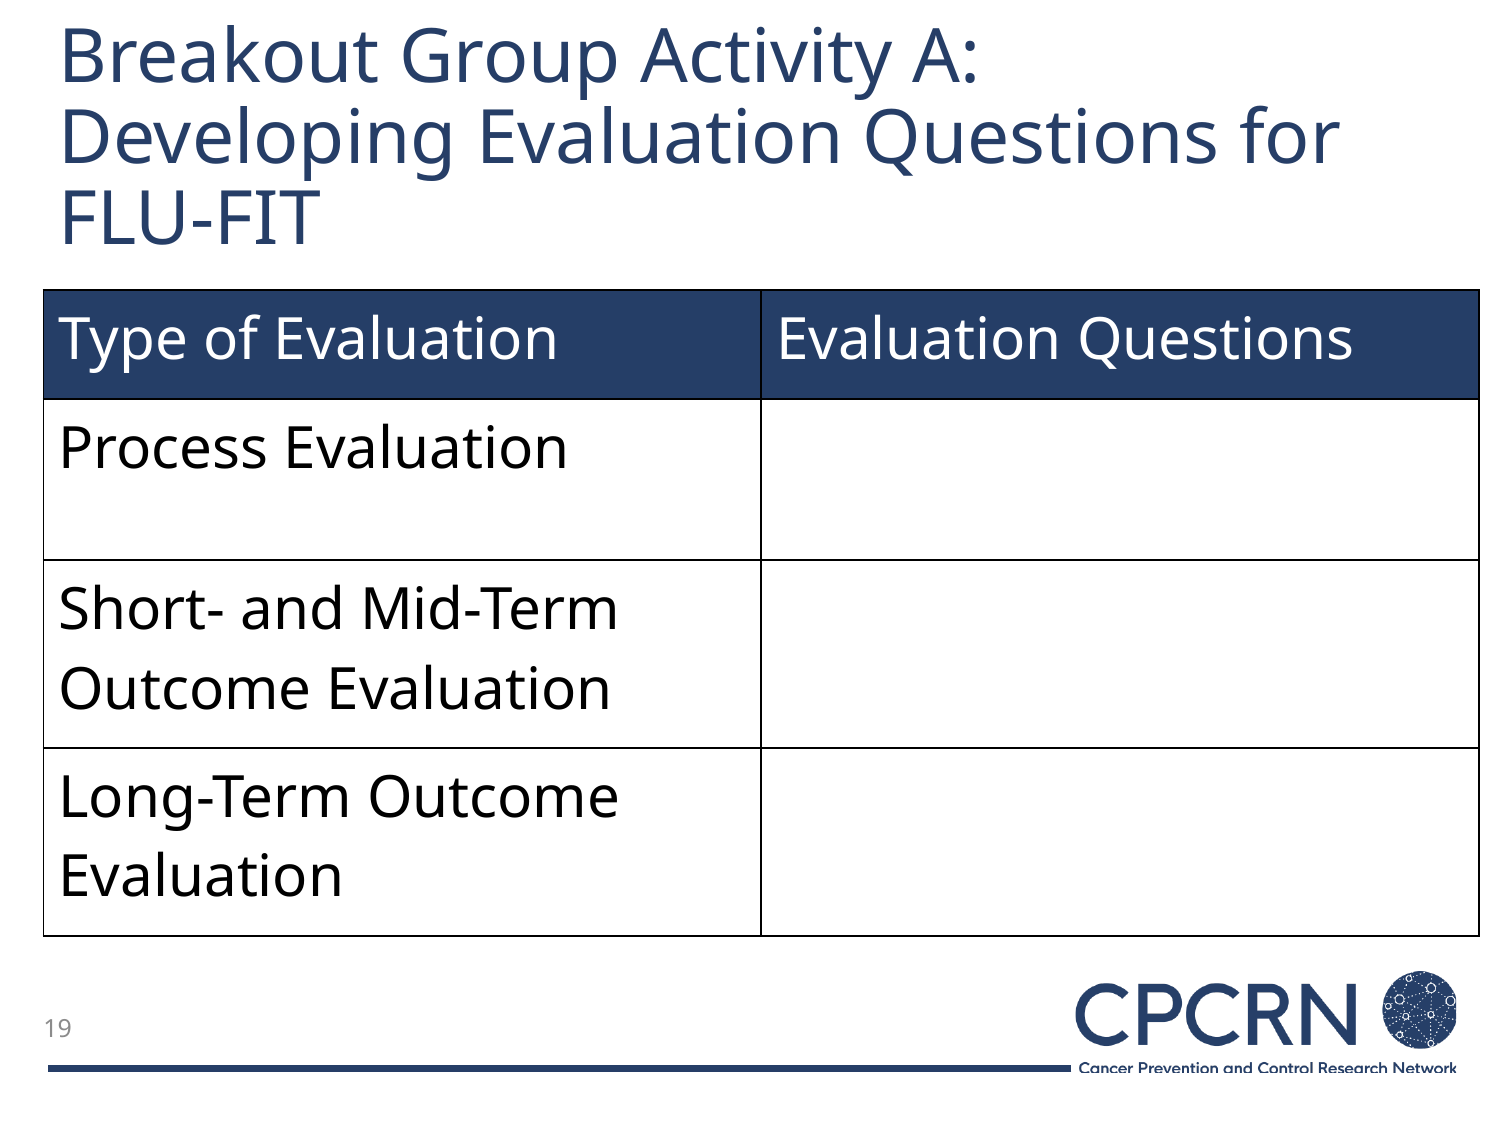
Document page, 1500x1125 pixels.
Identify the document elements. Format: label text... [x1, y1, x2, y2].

table_cell Short- and Mid-Term Outcome Evaluation [44, 561, 760, 747]
table_cell Long-Term Outcome Evaluation [44, 749, 760, 935]
table_cell [762, 561, 1478, 747]
table_cell Process Evaluation [44, 400, 760, 559]
table_cell [762, 749, 1478, 935]
title Breakout Group Activity A: Developing Evaluation Questions for FLU-FIT [43, 41, 1479, 239]
table_header Type of Evaluation [44, 291, 760, 398]
table_header Evaluation Questions [762, 291, 1478, 398]
slide_number 19 [28, 999, 379, 1060]
table_cell [762, 400, 1478, 559]
